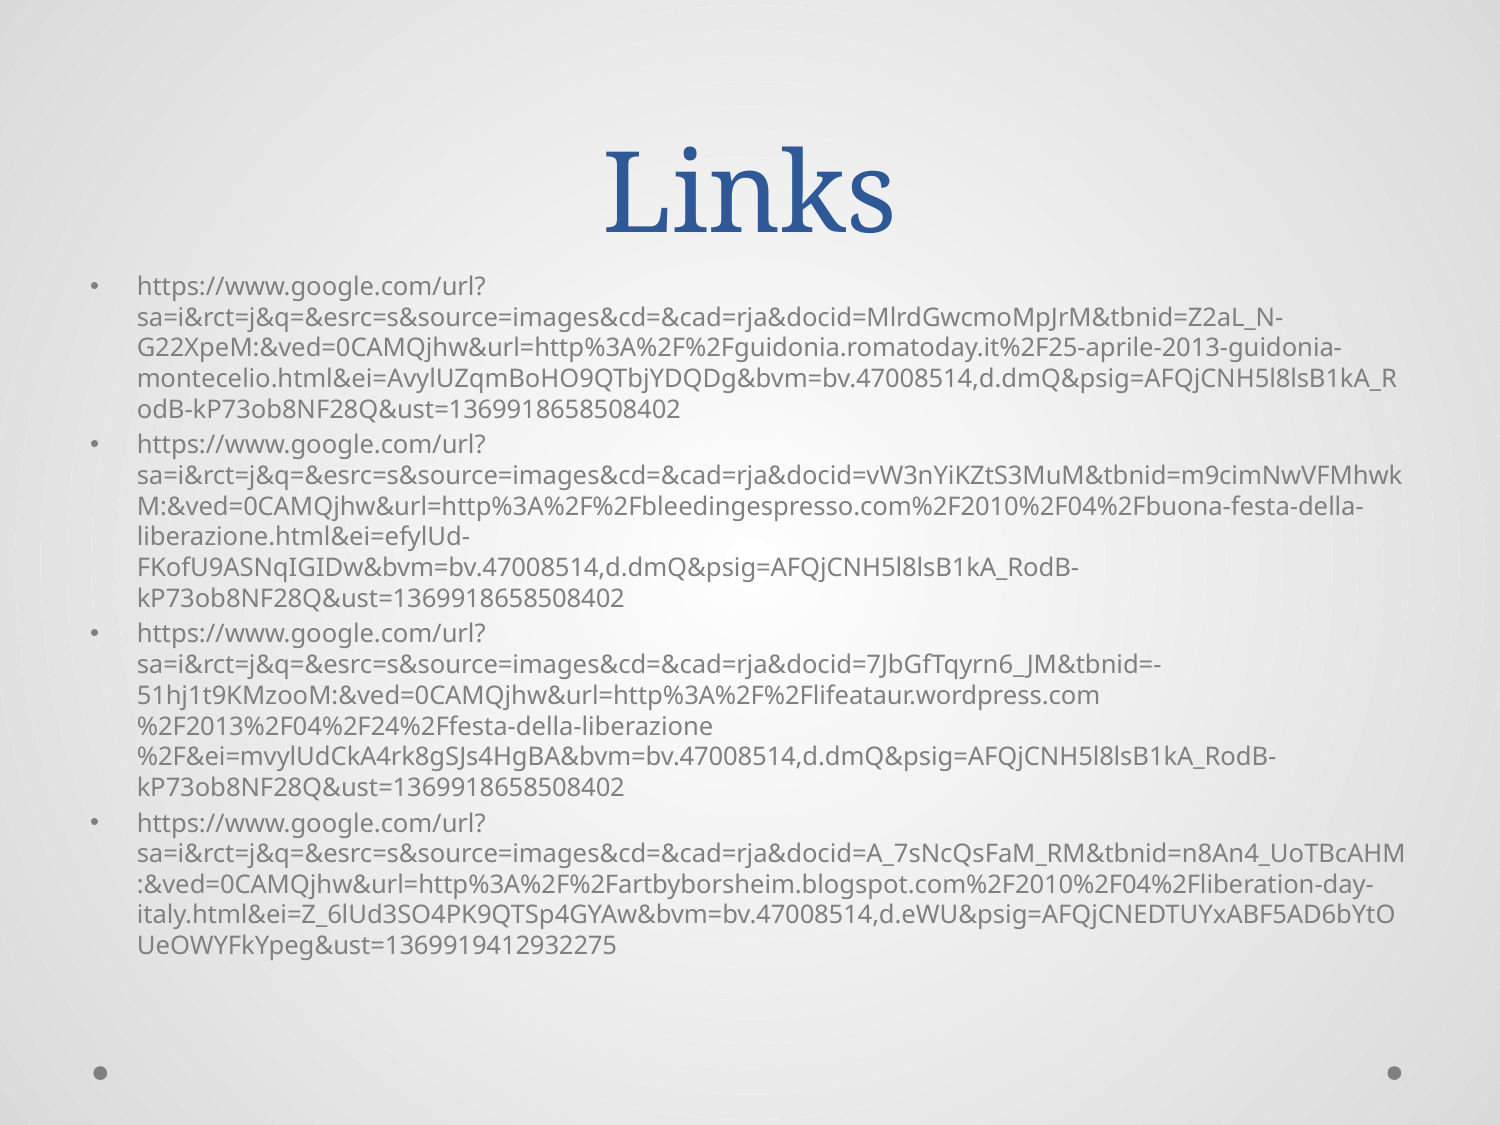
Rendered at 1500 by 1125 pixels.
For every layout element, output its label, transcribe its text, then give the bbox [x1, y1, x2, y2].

title Links [75, 0, 1425, 262]
list https://www.google.com/url?sa=i&rct=j&q=&esrc=s&source=images&cd=&cad=rja&docid=MlrdGwcmoMpJrM&tbnid=Z2aL_N-G22XpeM:&ved=0CAMQjhw&url=http%3A%2F%2Fguidonia.romatoday.it%2F25-aprile-2013-guidonia-montecelio.html&ei=AvylUZqmBoHO9QTbjYDQDg&bvm=bv.47008514,d.dmQ&psig=AFQjCNH5l8lsB1kA_RodB-kP73ob8NF28Q&ust=1369918658508402 https://www.google.com/url?sa=i&rct=j&q=&esrc=s&source=images&cd=&cad=rja&docid=vW3nYiKZtS3MuM&tbnid=m9cimNwVFMhwkM:&ved=0CAMQjhw&url=http%3A%2F%2Fbleedingespresso.com%2F2010%2F04%2Fbuona-festa-della-liberazione.html&ei=efylUd-FKofU9ASNqIGIDw&bvm=bv.47008514,d.dmQ&psig=AFQjCNH5l8lsB1kA_RodB-kP73ob8NF28Q&ust=1369918658508402 https://www.google.com/url?sa=i&rct=j&q=&esrc=s&source=images&cd=&cad=rja&docid=7JbGfTqyrn6_JM&tbnid=-51hj1t9KMzooM:&ved=0CAMQjhw&url=http%3A%2F%2Flifeataur.wordpress.com%2F2013%2F04%2F24%2Ffesta-della-liberazione%2F&ei=mvylUdCkA4rk8gSJs4HgBA&bvm=bv.47008514,d.dmQ&psig=AFQjCNH5l8lsB1kA_RodB-kP73ob8NF28Q&ust=1369918658508402 https://www.google.com/url?sa=i&rct=j&q=&esrc=s&source=images&cd=&cad=rja&docid=A_7sNcQsFaM_RM&tbnid=n8An4_UoTBcAHM:&ved=0CAMQjhw&url=http%3A%2F%2Fartbyborsheim.blogspot.com%2F2010%2F04%2Fliberation-day-italy.html&ei=Z_6lUd3SO4PK9QTSp4GYAw&bvm=bv.47008514,d.eWU&psig=AFQjCNEDTUYxABF5AD6bYtOUeOWYFkYpeg&ust=1369919412932275 [75, 262, 1425, 1005]
